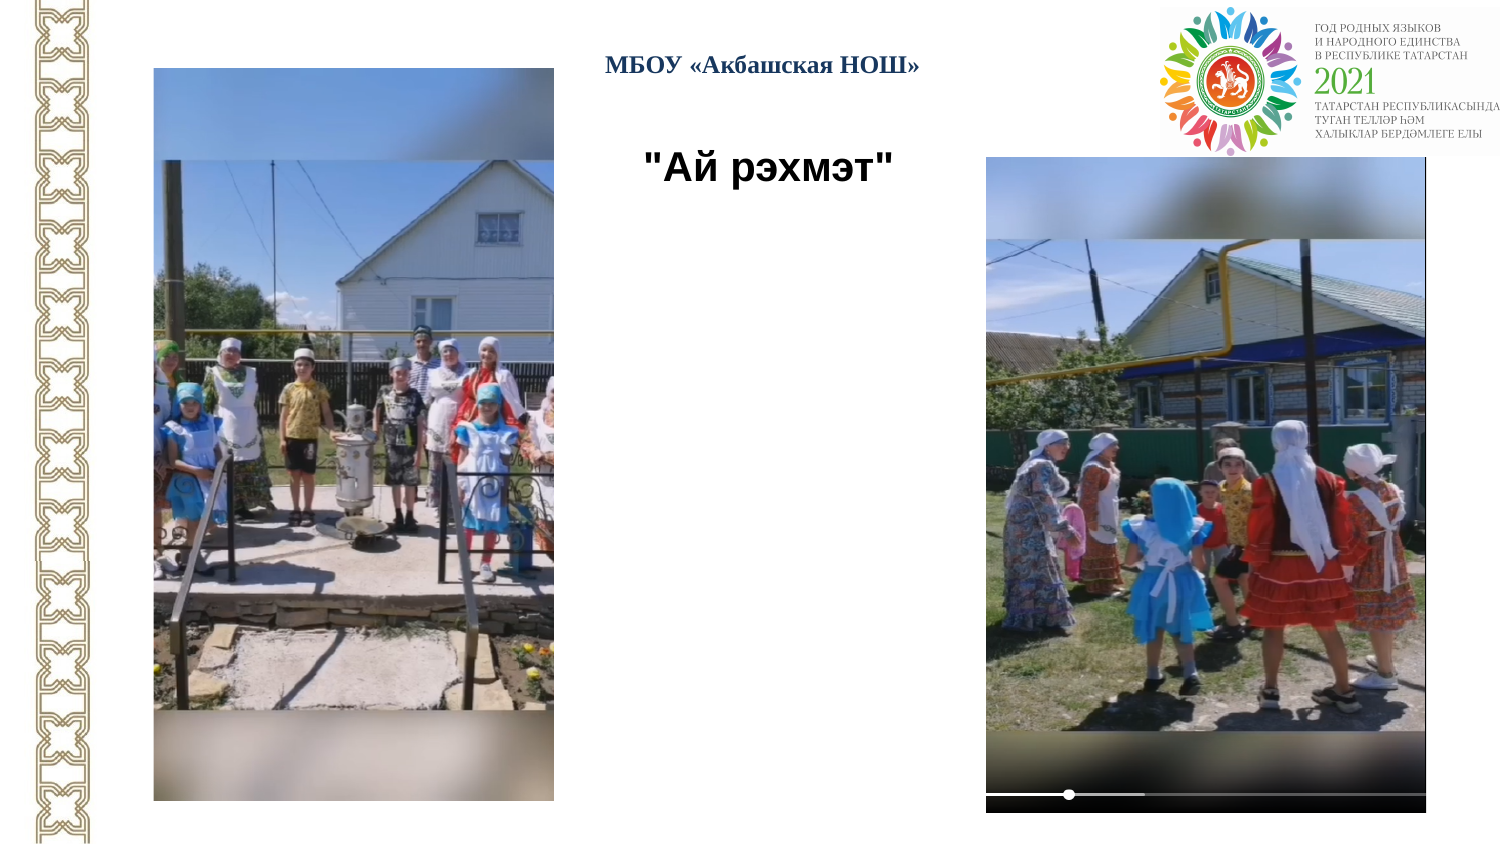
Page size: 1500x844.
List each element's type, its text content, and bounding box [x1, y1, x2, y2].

slide_number 2 [1149, 1, 1500, 40]
text_box МБОУ «Акбашская НОШ» [100, 40, 1155, 87]
title "Ай рэхмэт" [560, 105, 1155, 198]
picture [0, 0, 1500, 844]
